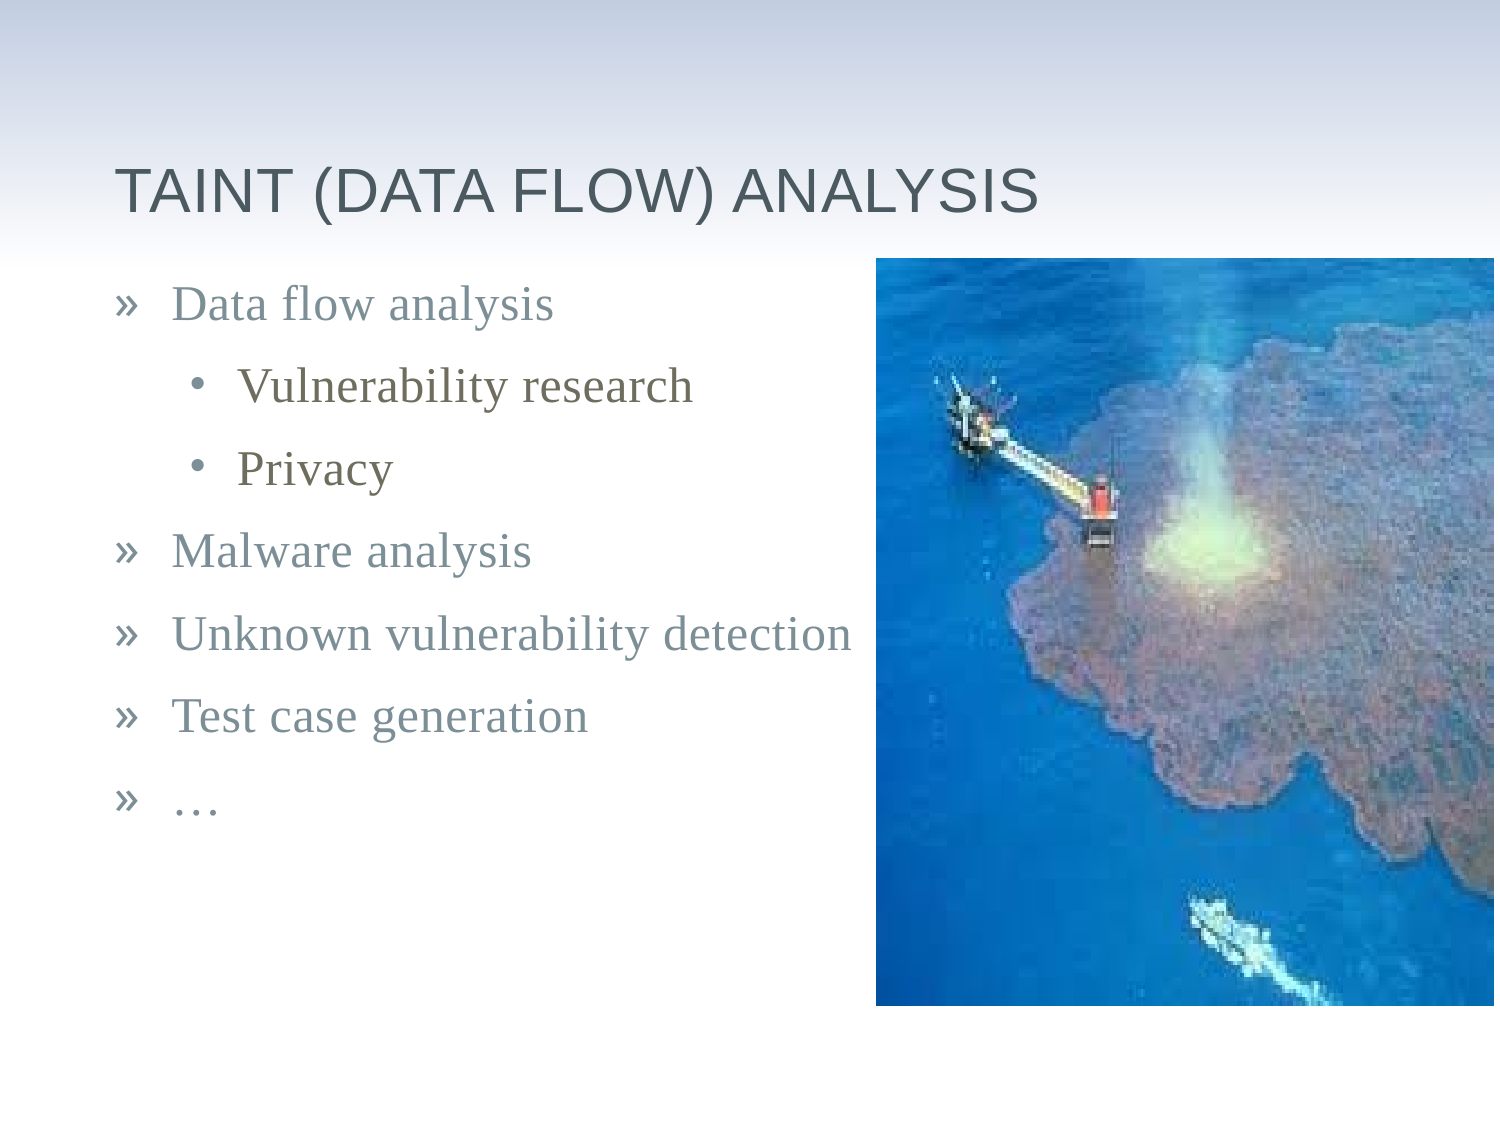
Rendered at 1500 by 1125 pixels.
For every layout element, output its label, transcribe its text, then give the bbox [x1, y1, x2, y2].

list Data flow analysis Vulnerability research Privacy Malware analysis Unknown vulnerability detection Test case generation … [99, 262, 873, 1007]
picture [875, 258, 1494, 1006]
title Taint (DATA FLOW) analysis [99, 45, 1400, 233]
